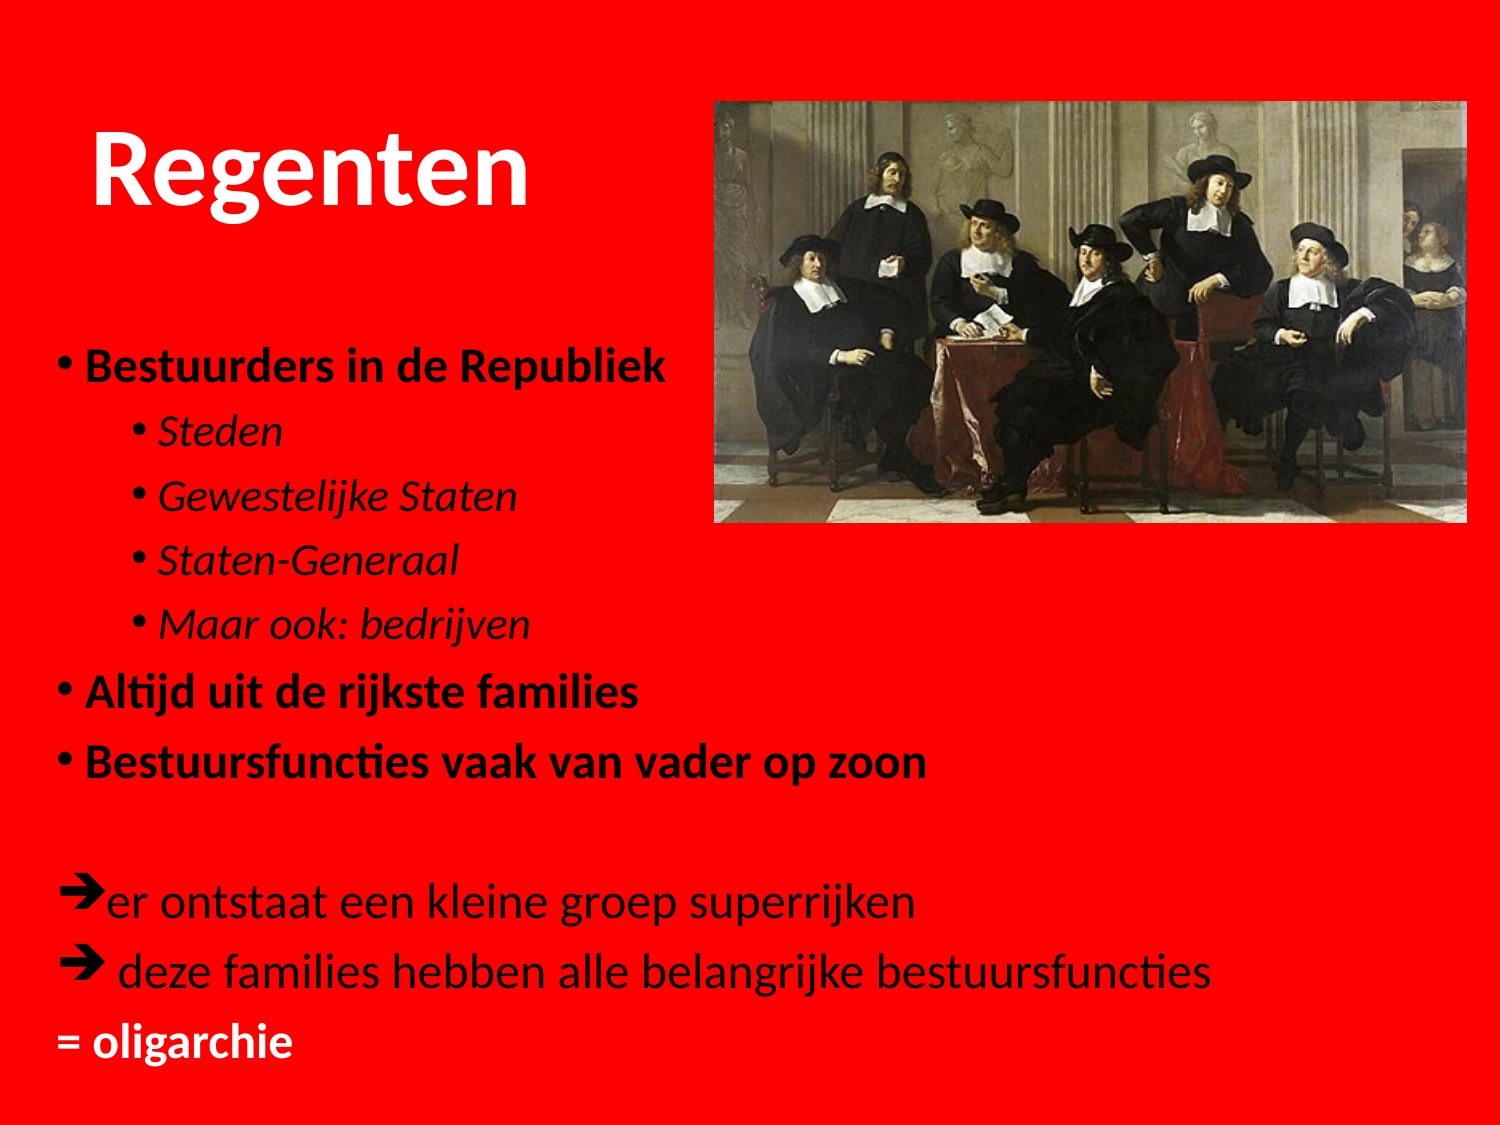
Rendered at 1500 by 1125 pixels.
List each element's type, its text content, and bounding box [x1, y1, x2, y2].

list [714, 101, 1467, 523]
list Bestuurders in de Republiek Steden Gewestelijke Staten Staten-Generaal Maar ook: bedrijven Altijd uit de rijkste families Bestuursfuncties vaak van vader op zoon er ontstaat een kleine groep superrijken deze families hebben alle belangrijke bestuursfuncties = oligarchie [41, 324, 1459, 1094]
title Regenten [75, 44, 569, 236]
